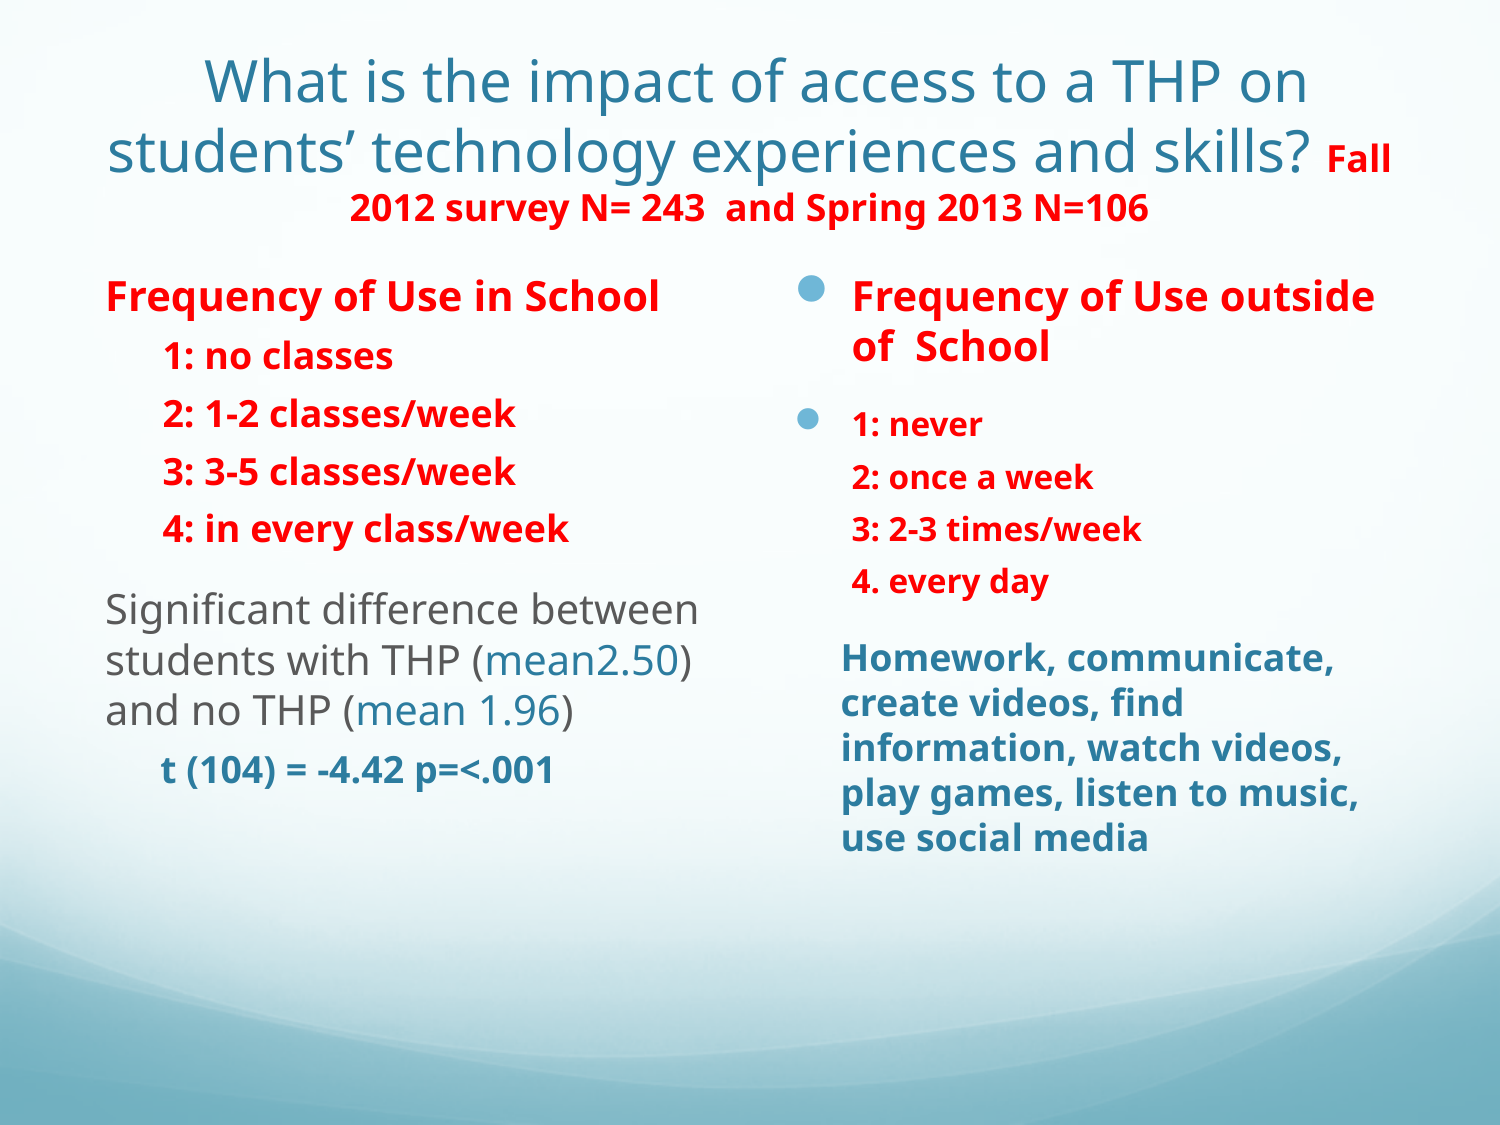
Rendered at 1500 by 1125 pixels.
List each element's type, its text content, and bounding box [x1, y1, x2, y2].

title What is the impact of access to a THP on students’ technology experiences and skills? Fall 2012 survey N= 243 and Spring 2013 N=106 [90, 17, 1410, 237]
list Frequency of Use outside of School 1: never 2: once a week 3: 2-3 times/week 4. every day Homework, communicate, create videos, find information, watch videos, play games, listen to music, use social media [779, 262, 1410, 975]
list Frequency of Use in School 1: no classes 2: 1-2 classes/week 3: 3-5 classes/week 4: in every class/week Significant difference between students with THP (mean2.50) and no THP (mean 1.96) t (104) = -4.42 p=<.001 [90, 262, 721, 975]
